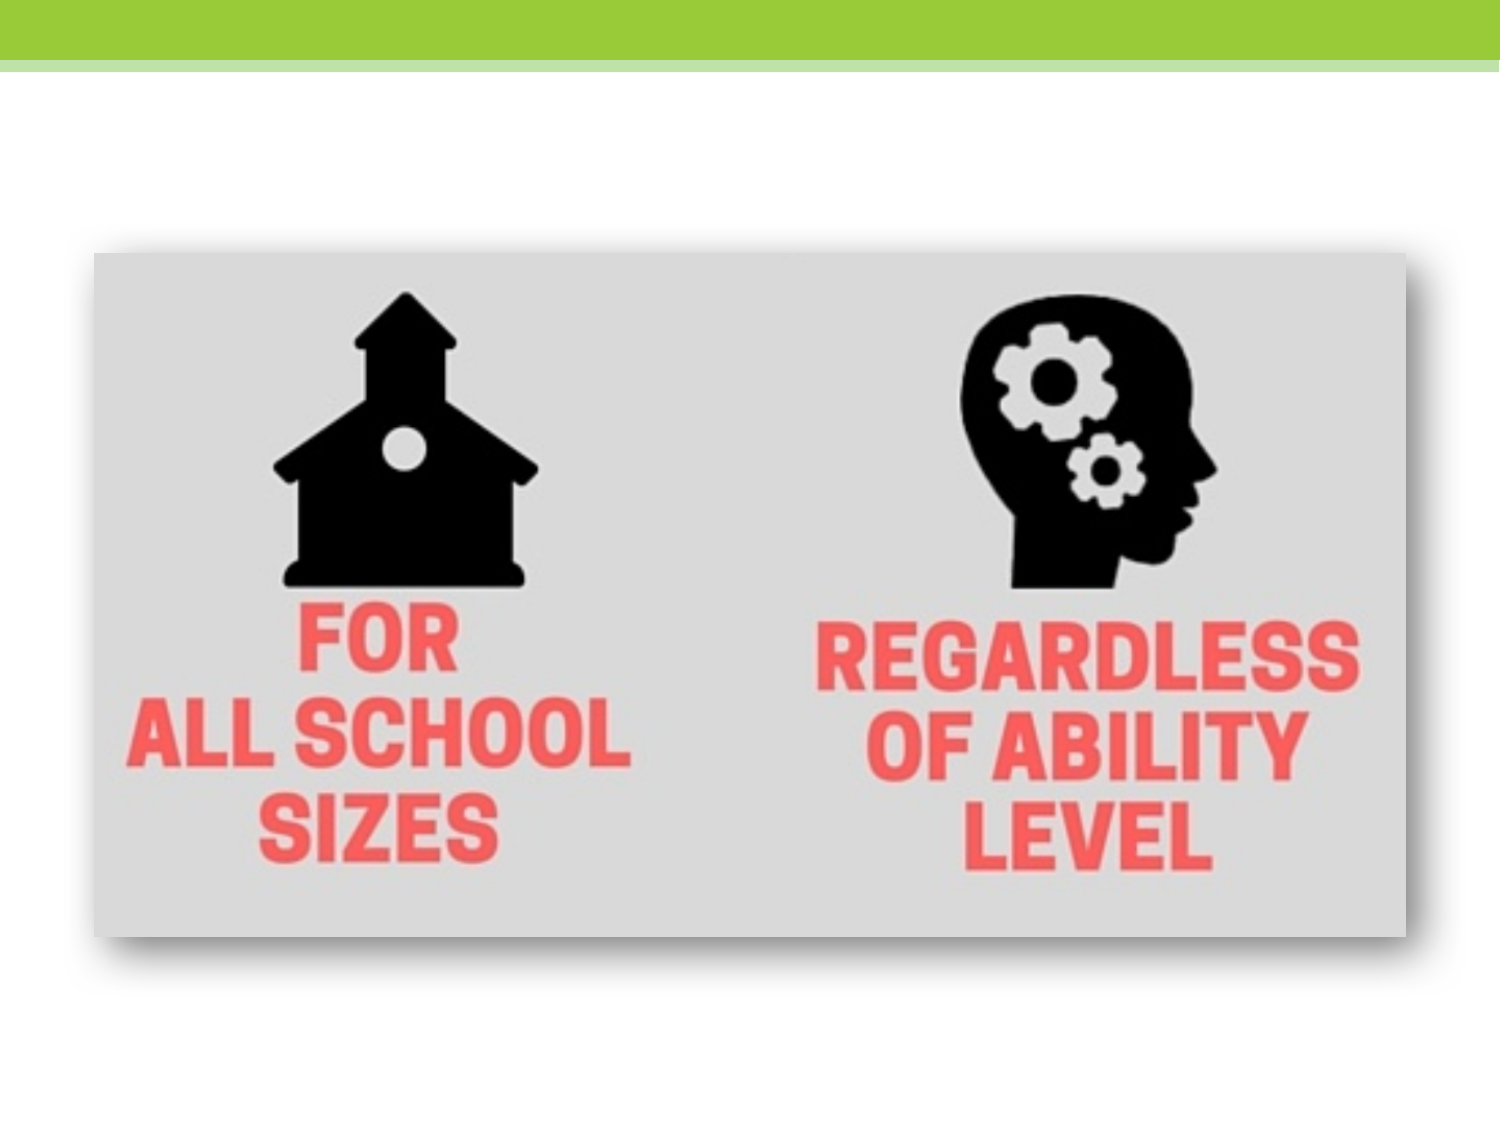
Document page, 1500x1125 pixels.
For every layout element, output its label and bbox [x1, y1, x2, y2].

picture [93, 253, 1407, 938]
